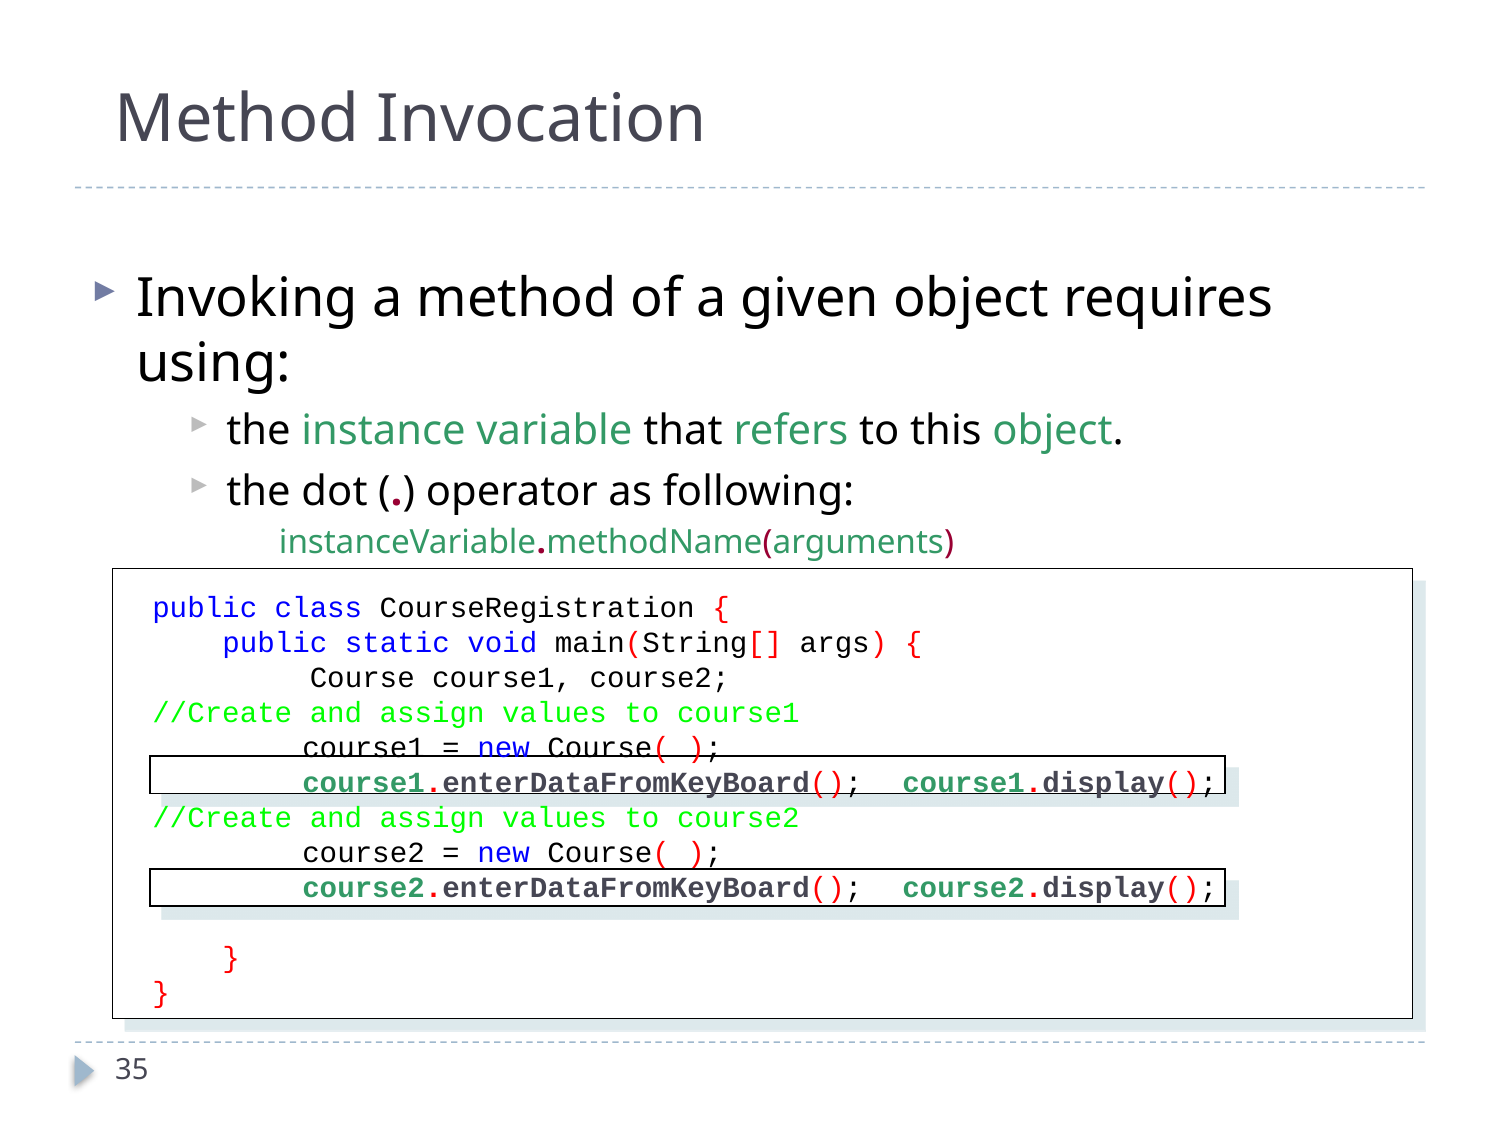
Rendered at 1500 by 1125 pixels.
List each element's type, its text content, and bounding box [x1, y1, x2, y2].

list Invoking a method of a given object requires using: the instance variable that refers to this object. the dot (.) operator as following: instanceVariable.methodName(arguments) [76, 255, 1352, 931]
text_box public class CourseRegistration { public static void main(String[] args) { Course course1, course2; //Create and assign values to course1 course1 = new Course( ); course1.enterDataFromKeyBoard(); course1.display(); //Create and assign values to course2 course2 = new Course( ); course2.enterDataFromKeyBoard(); course2.display(); } } [137, 581, 1500, 1051]
text_box [112, 568, 1413, 1019]
title Method Invocation [99, 24, 1375, 163]
slide_number 35 [100, 1042, 426, 1103]
